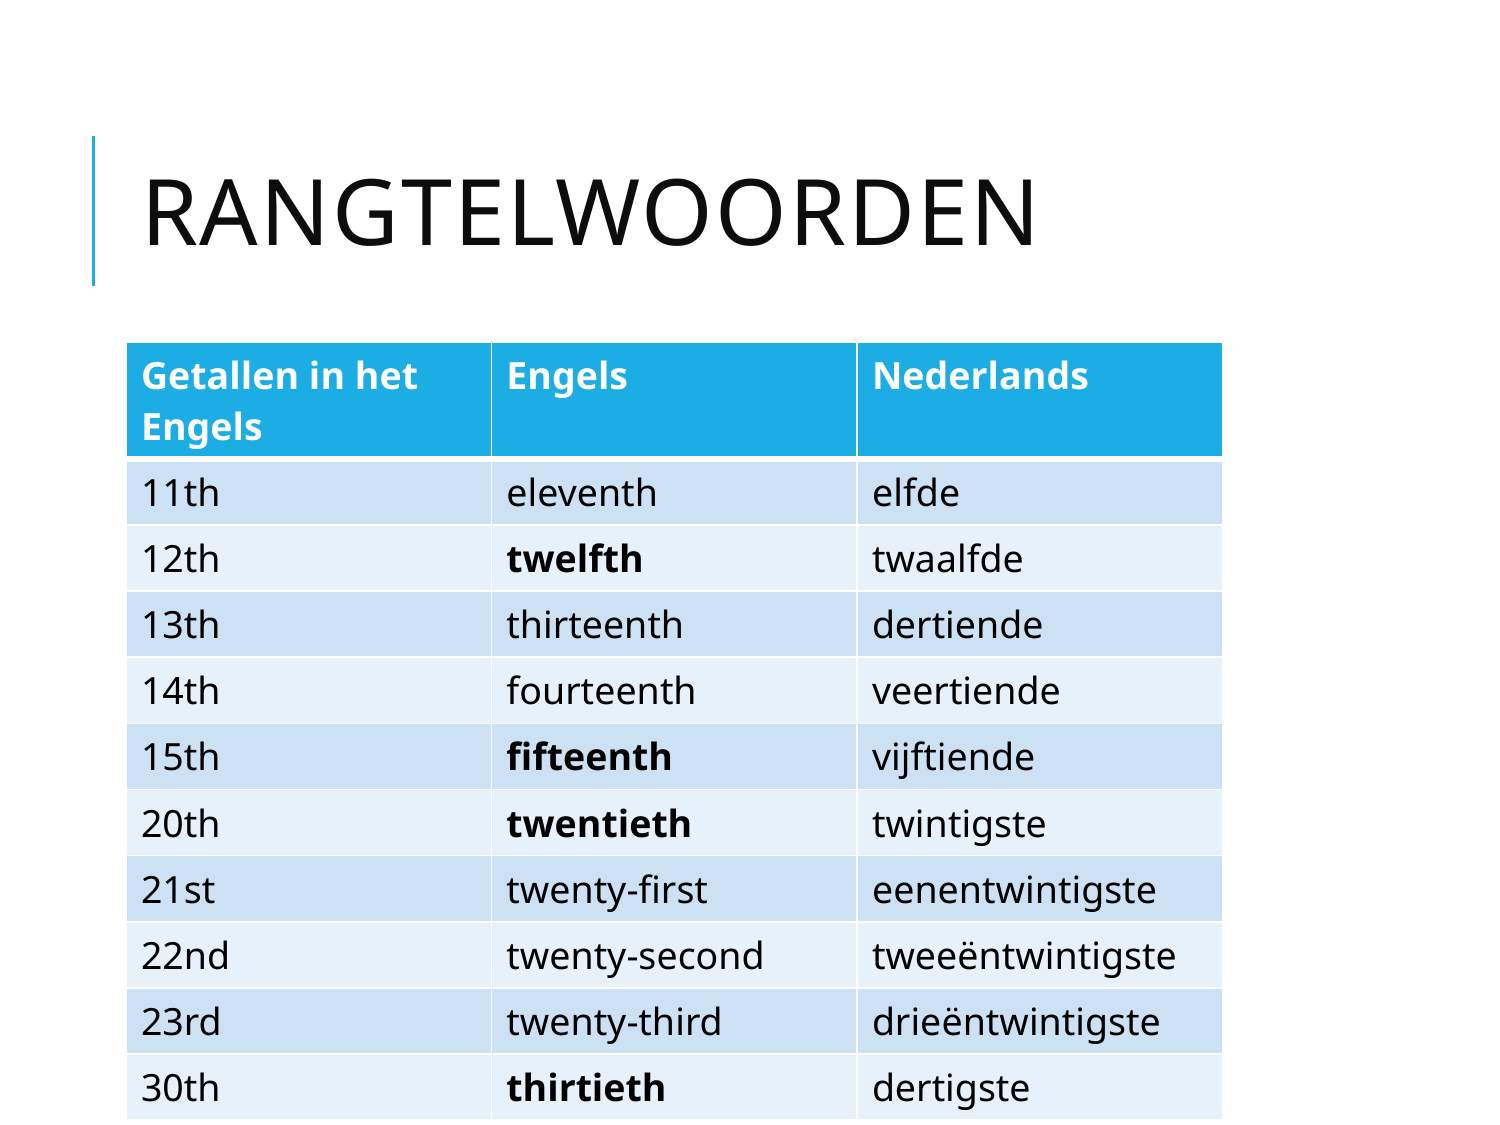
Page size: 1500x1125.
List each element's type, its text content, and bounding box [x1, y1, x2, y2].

title rangtelwoorden [126, 96, 1322, 342]
table_cell 13th [127, 592, 491, 656]
table_cell twenty-second [492, 923, 856, 987]
table_cell twaalfde [858, 526, 1222, 590]
table_cell 14th [127, 658, 491, 723]
table_cell 23rd [127, 989, 491, 1053]
table_header Getallen in het Engels [127, 343, 491, 456]
table_cell eenentwintigste [858, 856, 1222, 921]
table_cell 11th [127, 462, 491, 524]
table_cell twentieth [492, 790, 856, 855]
table_cell 30th [127, 1055, 491, 1119]
table_cell fifteenth [492, 724, 856, 789]
table_cell 22nd [127, 923, 491, 987]
table_cell veertiende [858, 658, 1222, 723]
table_cell tweeëntwintigste [858, 923, 1222, 987]
table_cell dertigste [858, 1055, 1222, 1119]
table_cell twenty-third [492, 989, 856, 1053]
table_cell elfde [858, 462, 1222, 524]
table_cell 21st [127, 856, 491, 921]
table_cell thirteenth [492, 592, 856, 656]
table_cell twelfth [492, 526, 856, 590]
table_cell dertiende [858, 592, 1222, 656]
table_cell fourteenth [492, 658, 856, 723]
table_cell twintigste [858, 790, 1222, 855]
table_cell eleventh [492, 462, 856, 524]
table_cell 15th [127, 724, 491, 789]
table_cell vijftiende [858, 724, 1222, 789]
table_cell thirtieth [492, 1055, 856, 1119]
table_cell 20th [127, 790, 491, 855]
table_header Engels [492, 343, 856, 456]
table_cell 12th [127, 526, 491, 590]
table_cell twenty-first [492, 856, 856, 921]
table_header Nederlands [858, 343, 1222, 456]
table_cell drieëntwintigste [858, 989, 1222, 1053]
